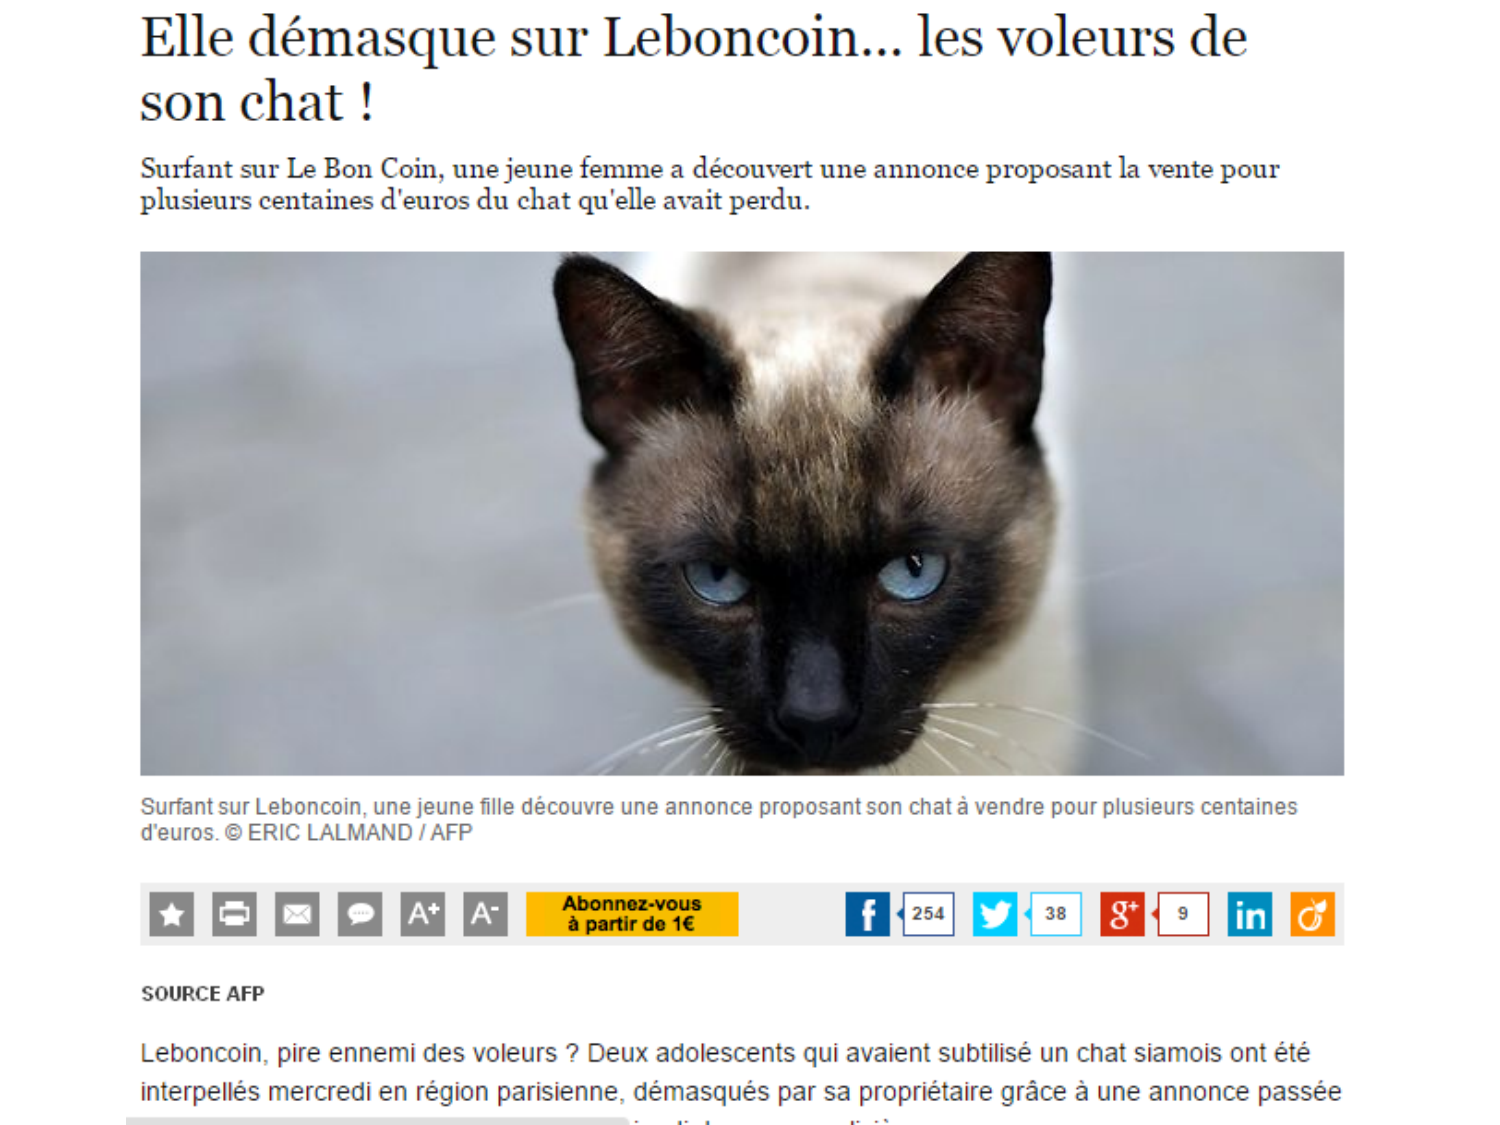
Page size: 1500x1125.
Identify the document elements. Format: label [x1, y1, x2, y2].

picture [126, 1, 1376, 1125]
